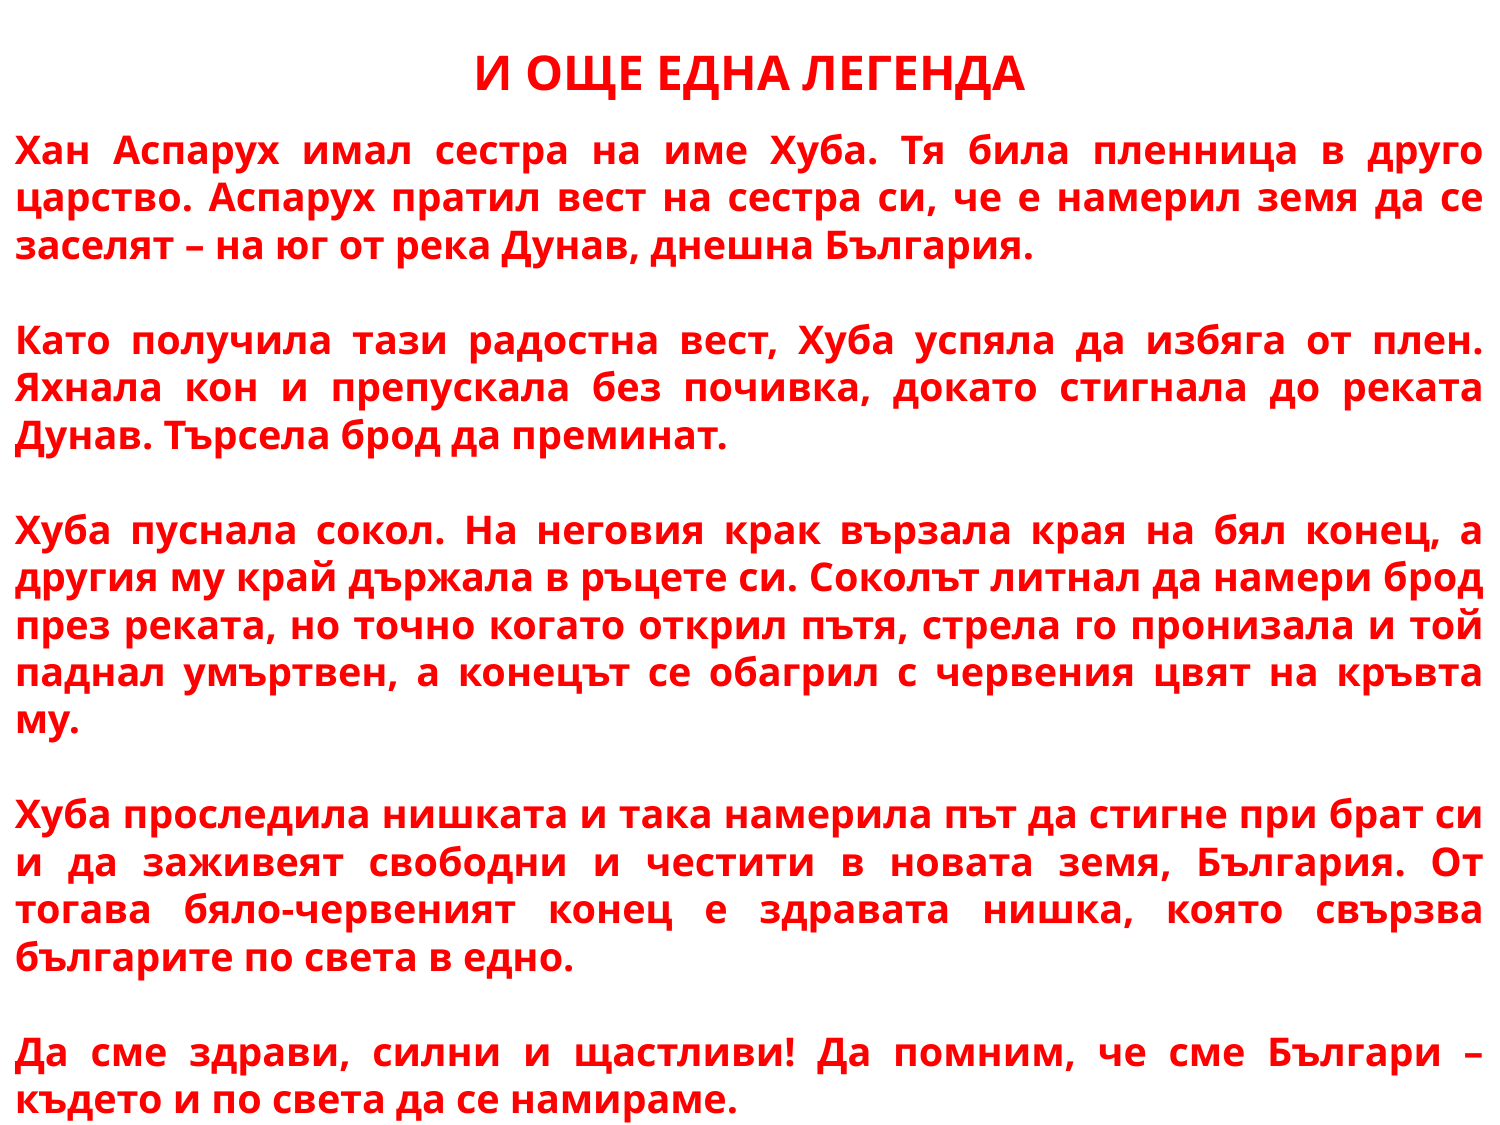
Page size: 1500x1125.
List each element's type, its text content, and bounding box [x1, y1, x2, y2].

text_box И ОЩЕ ЕДНА ЛЕГЕНДА Хан Аспарух имал сестра на име Хуба. Тя била пленница в друго царство. Аспарух пратил вест на сестра си, че е намерил земя да се заселят – на юг от река Дунав, днешна България. Като получила тази радостна вест, Хуба успяла да избяга от плен. Яхнала кон и препускала без почивка, докато стигнала до реката Дунав. Търсела брод да преминат. Хуба пуснала сокол. На неговия крак вързала края на бял конец, а другия му край държала в ръцете си. Соколът литнал да намери брод през реката, но точно когато открил пътя, стрела го пронизала и той паднал умъртвен, а конецът се обагрил с червения цвят на кръвта му. Хуба проследила нишката и така намерила път да стигне при брат си и да заживеят свободни и честити в новата земя, България. От тогава бяло-червеният конец е здравата нишка, която свързва българите по света в едно. Да сме здрави, силни и щастливи! Да помним, че сме Българи – където и по света да се намираме. [0, 0, 1500, 1125]
